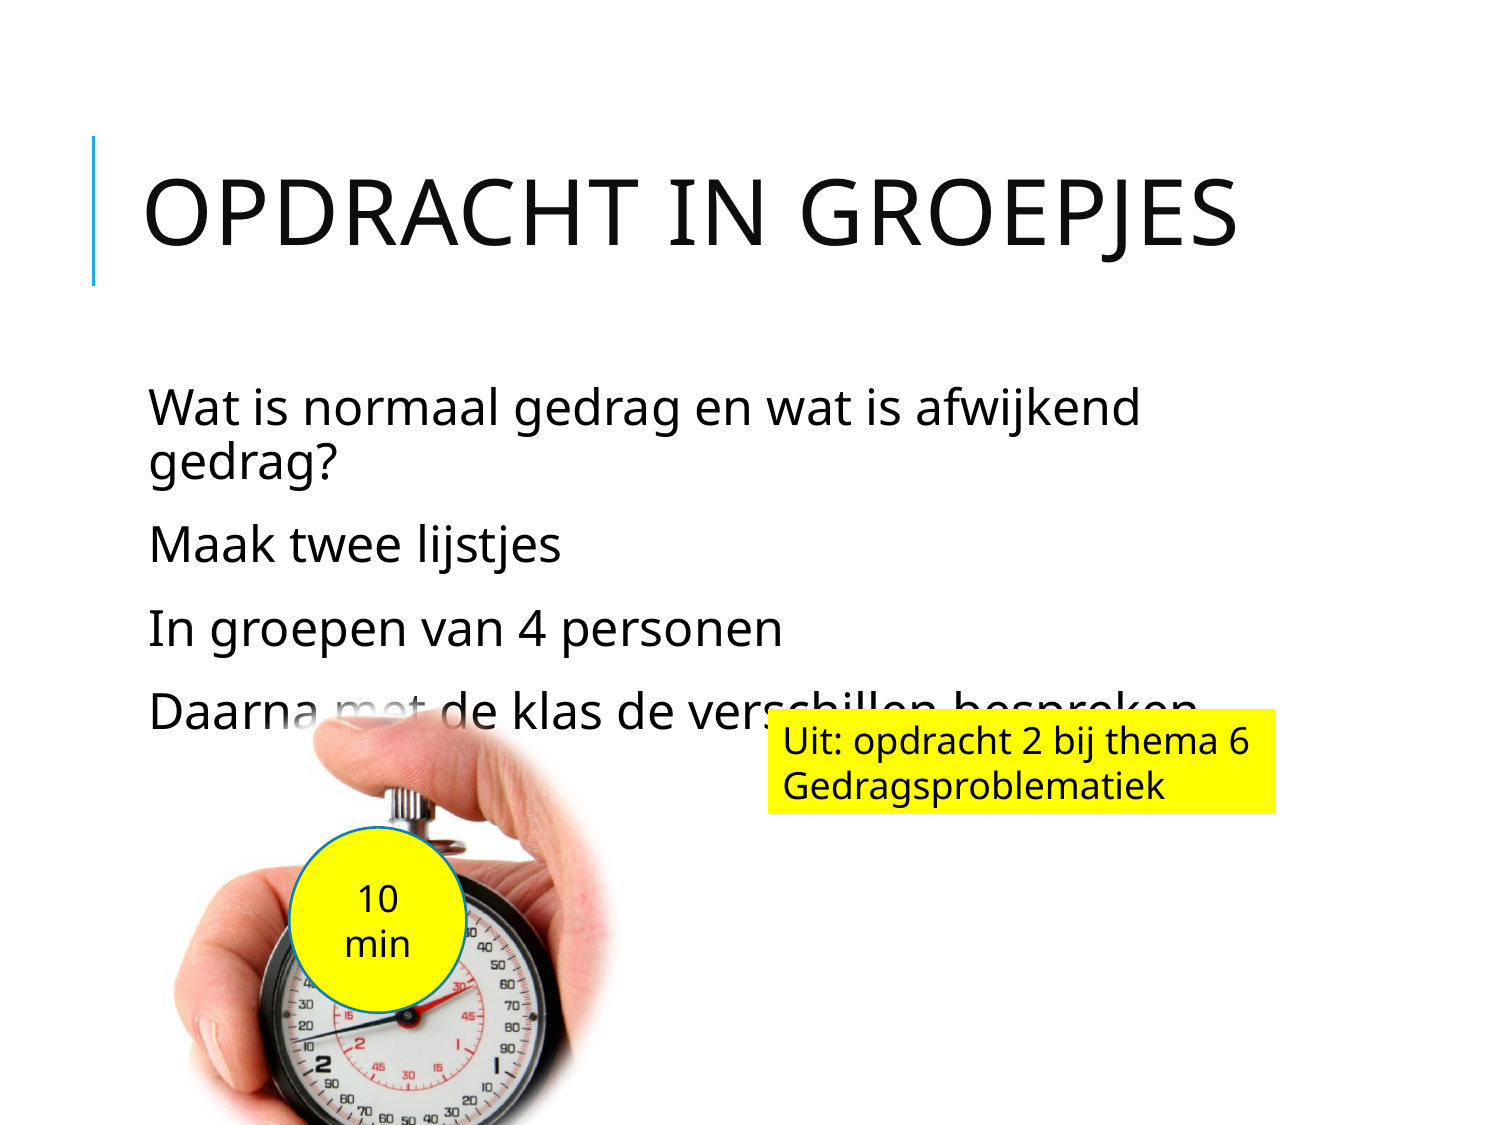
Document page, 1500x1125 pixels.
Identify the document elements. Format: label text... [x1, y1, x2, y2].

text_box Uit: opdracht 2 bij thema 6 Gedragsproblematiek [767, 709, 1276, 814]
list Wat is normaal gedrag en wat is afwijkend gedrag? Maak twee lijstjes In groepen van 4 personen Daarna met de klas de verschillen bespreken. [126, 375, 1322, 1035]
title Opdracht in groepjes [126, 96, 1322, 342]
picture [131, 680, 625, 1125]
